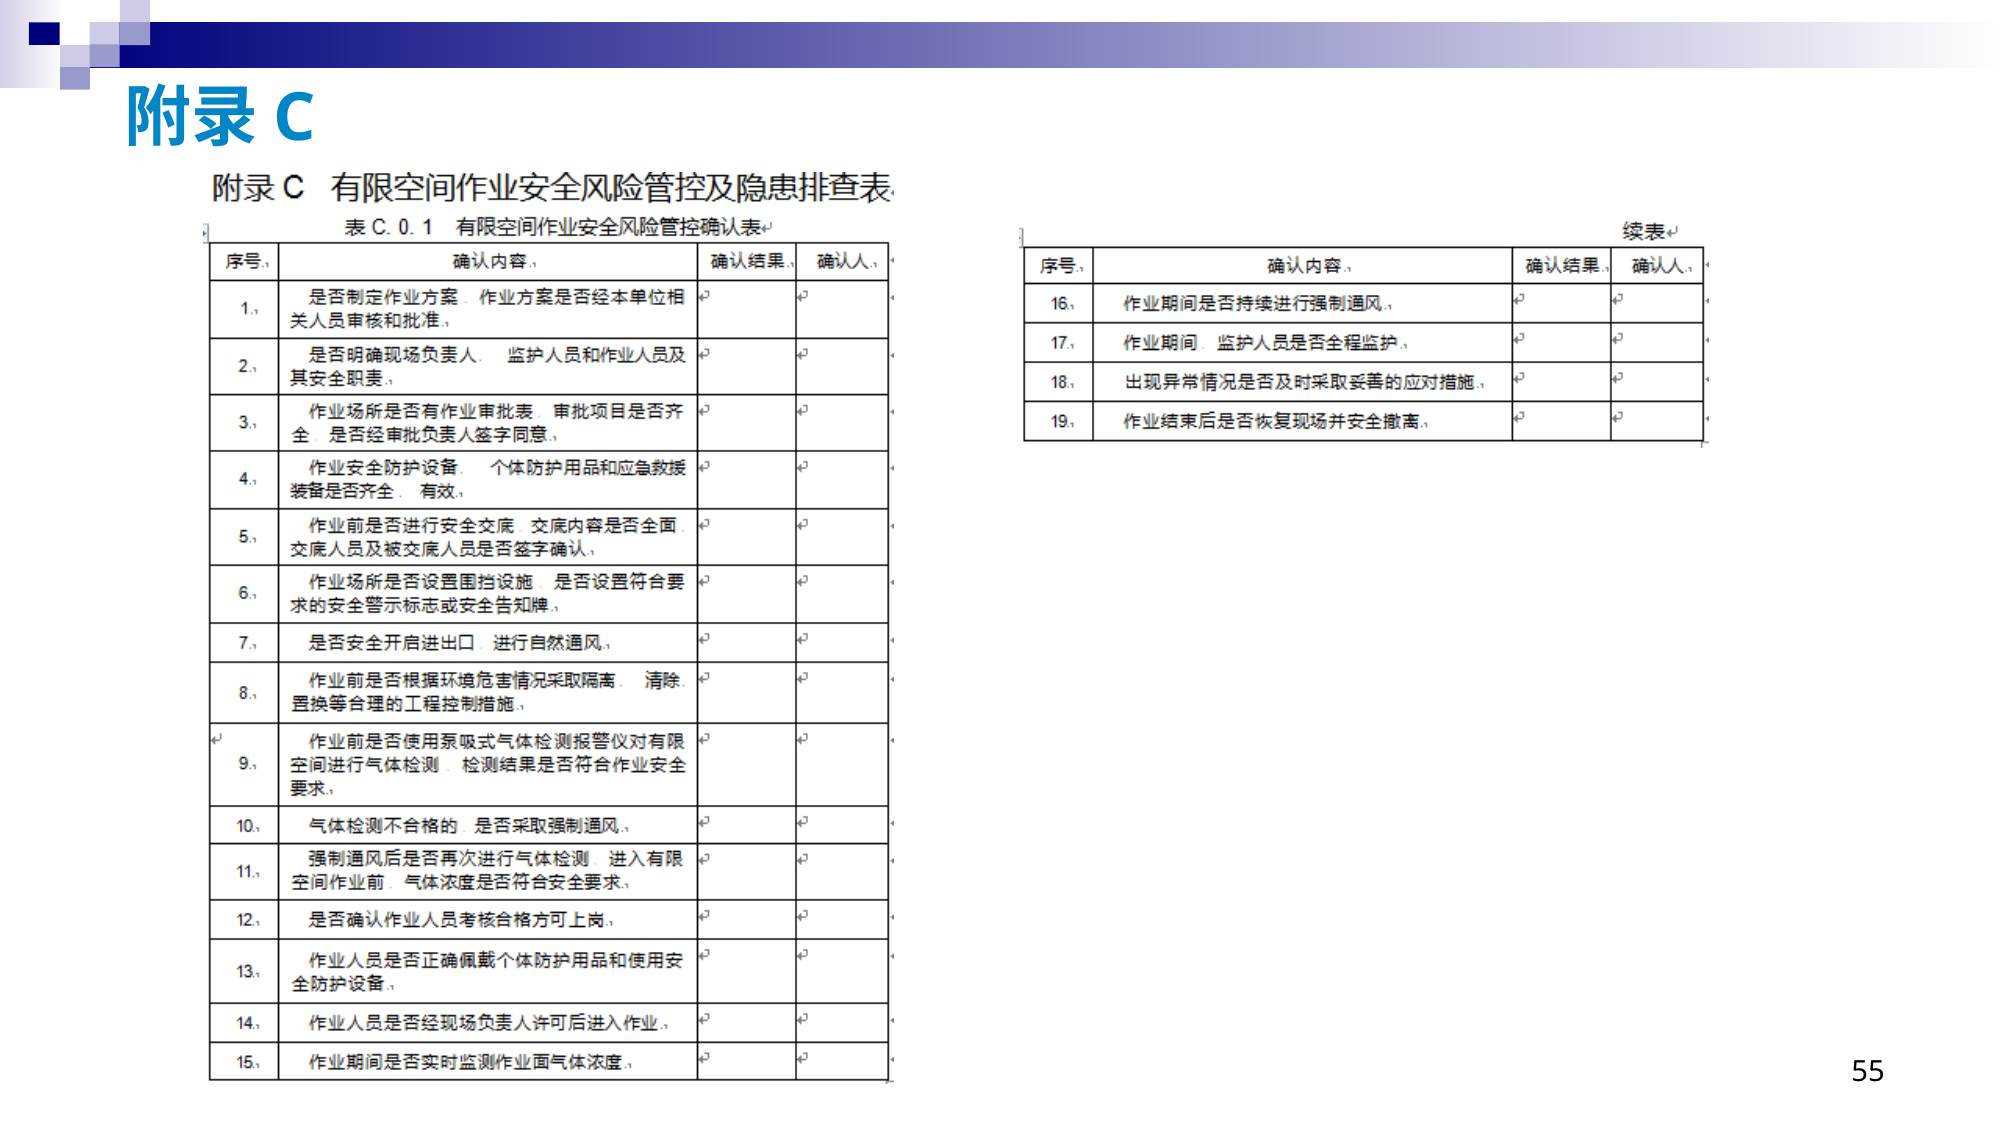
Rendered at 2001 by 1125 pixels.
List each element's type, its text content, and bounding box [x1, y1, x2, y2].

slide_number 55 [1433, 1025, 1900, 1100]
title 附录C [102, 66, 339, 162]
picture [202, 172, 894, 1084]
picture [1019, 217, 1709, 448]
